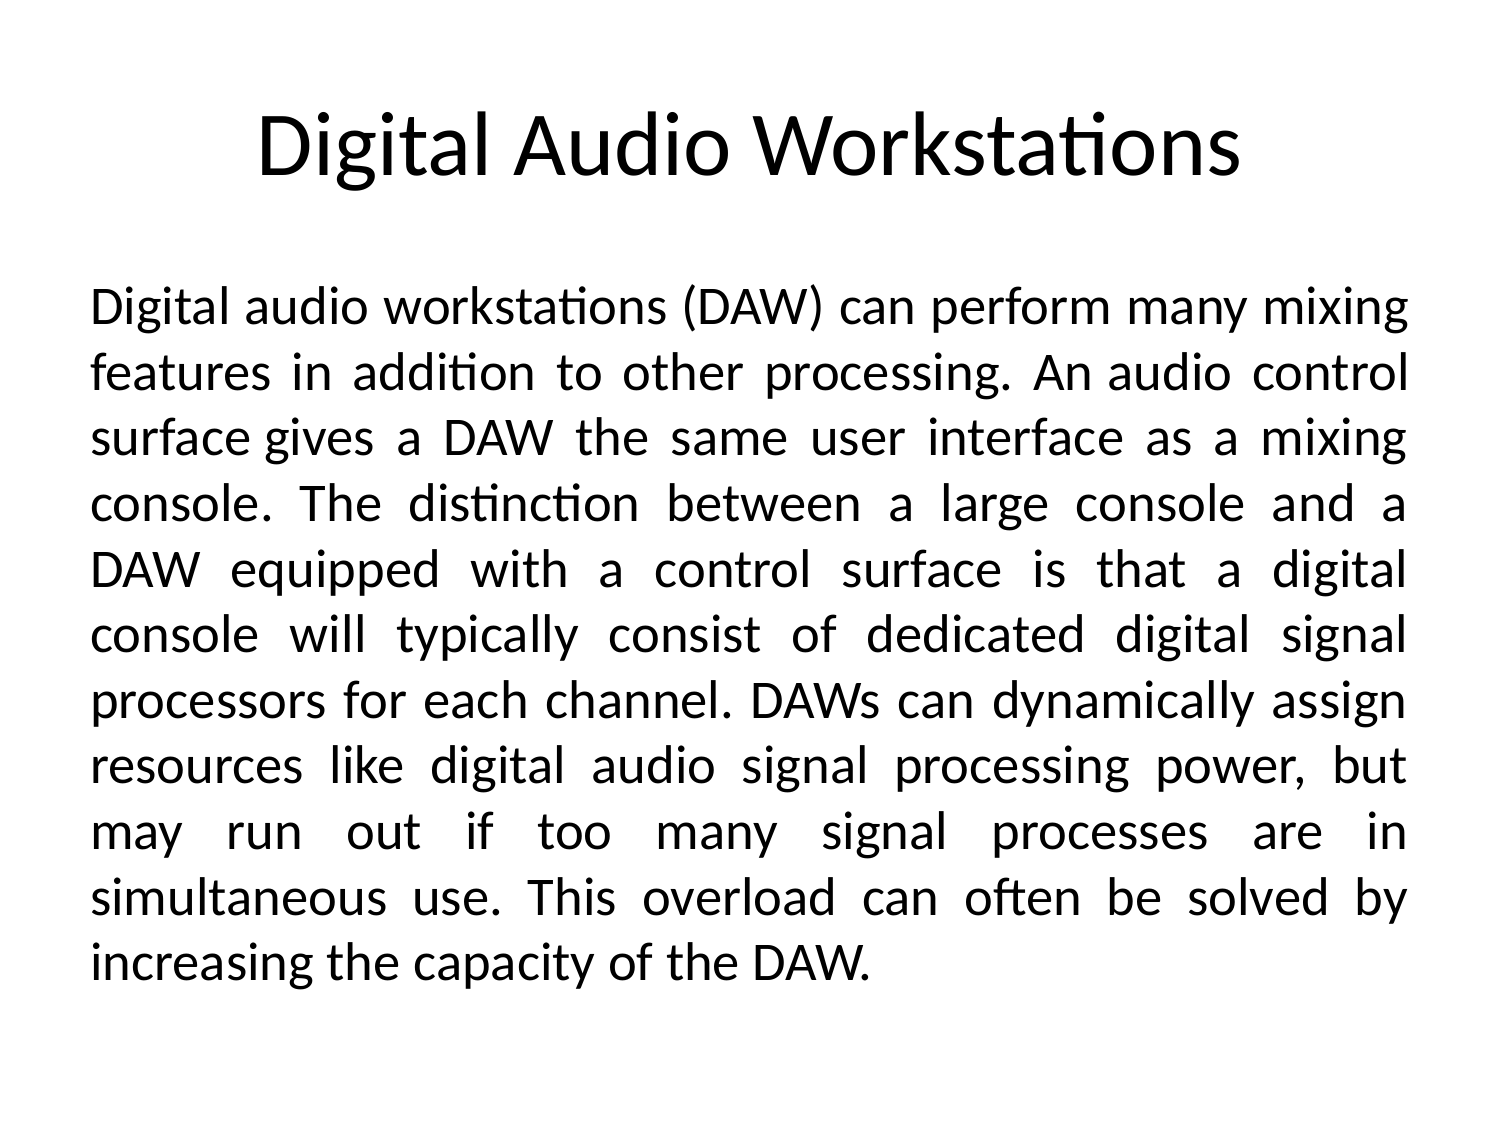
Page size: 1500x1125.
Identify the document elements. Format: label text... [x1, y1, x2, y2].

list Digital audio workstations (DAW) can perform many mixing features in addition to other processing. An audio control surface gives a DAW the same user interface as a mixing console. The distinction between a large console and a DAW equipped with a control surface is that a digital console will typically consist of dedicated digital signal processors for each channel. DAWs can dynamically assign resources like digital audio signal processing power, but may run out if too many signal processes are in simultaneous use. This overload can often be solved by increasing the capacity of the DAW. [75, 262, 1425, 1005]
title Digital Audio Workstations [75, 45, 1425, 233]
